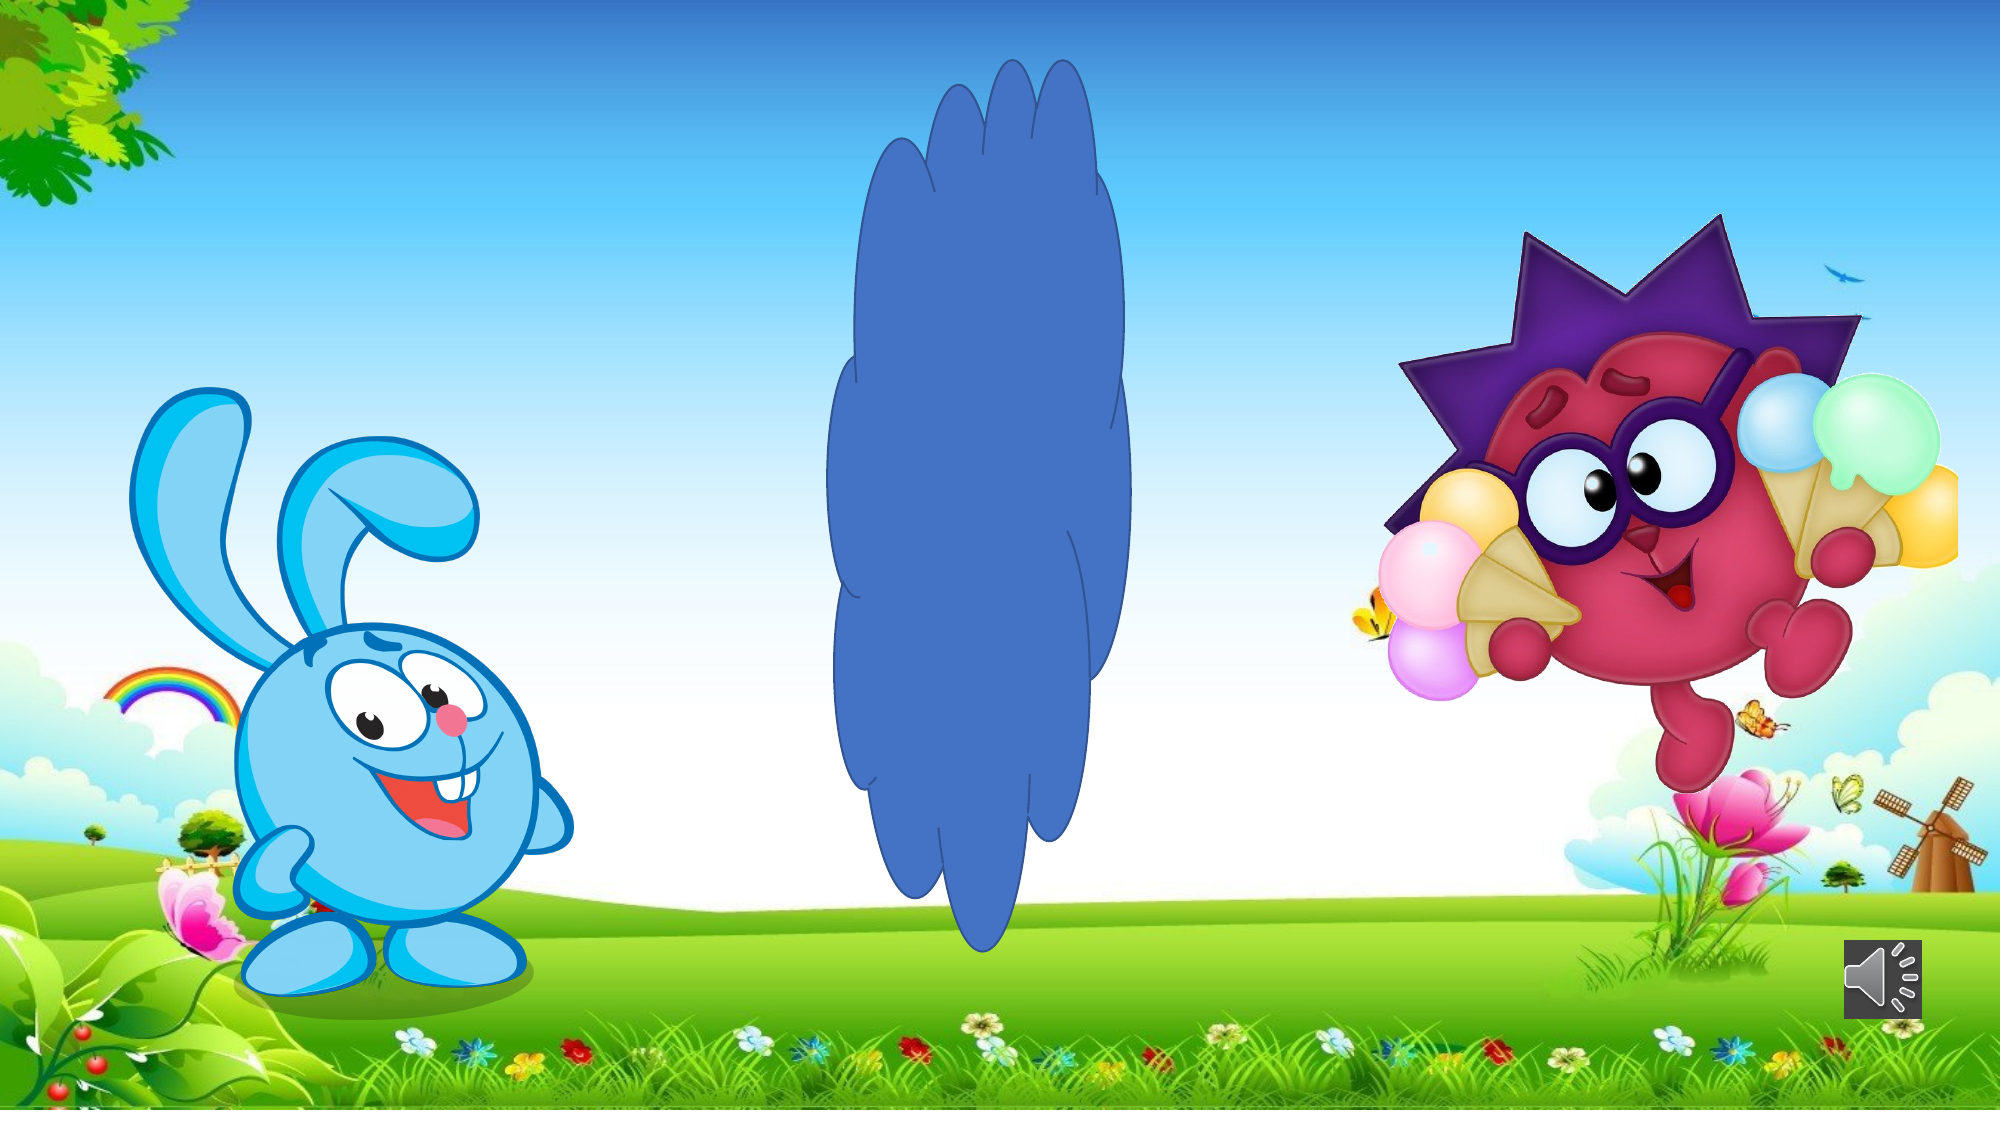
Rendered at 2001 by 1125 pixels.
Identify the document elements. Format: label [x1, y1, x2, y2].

picture [1340, 194, 1959, 812]
list [0, 0, 2000, 1110]
picture [1843, 939, 1924, 1020]
picture [129, 387, 574, 1020]
